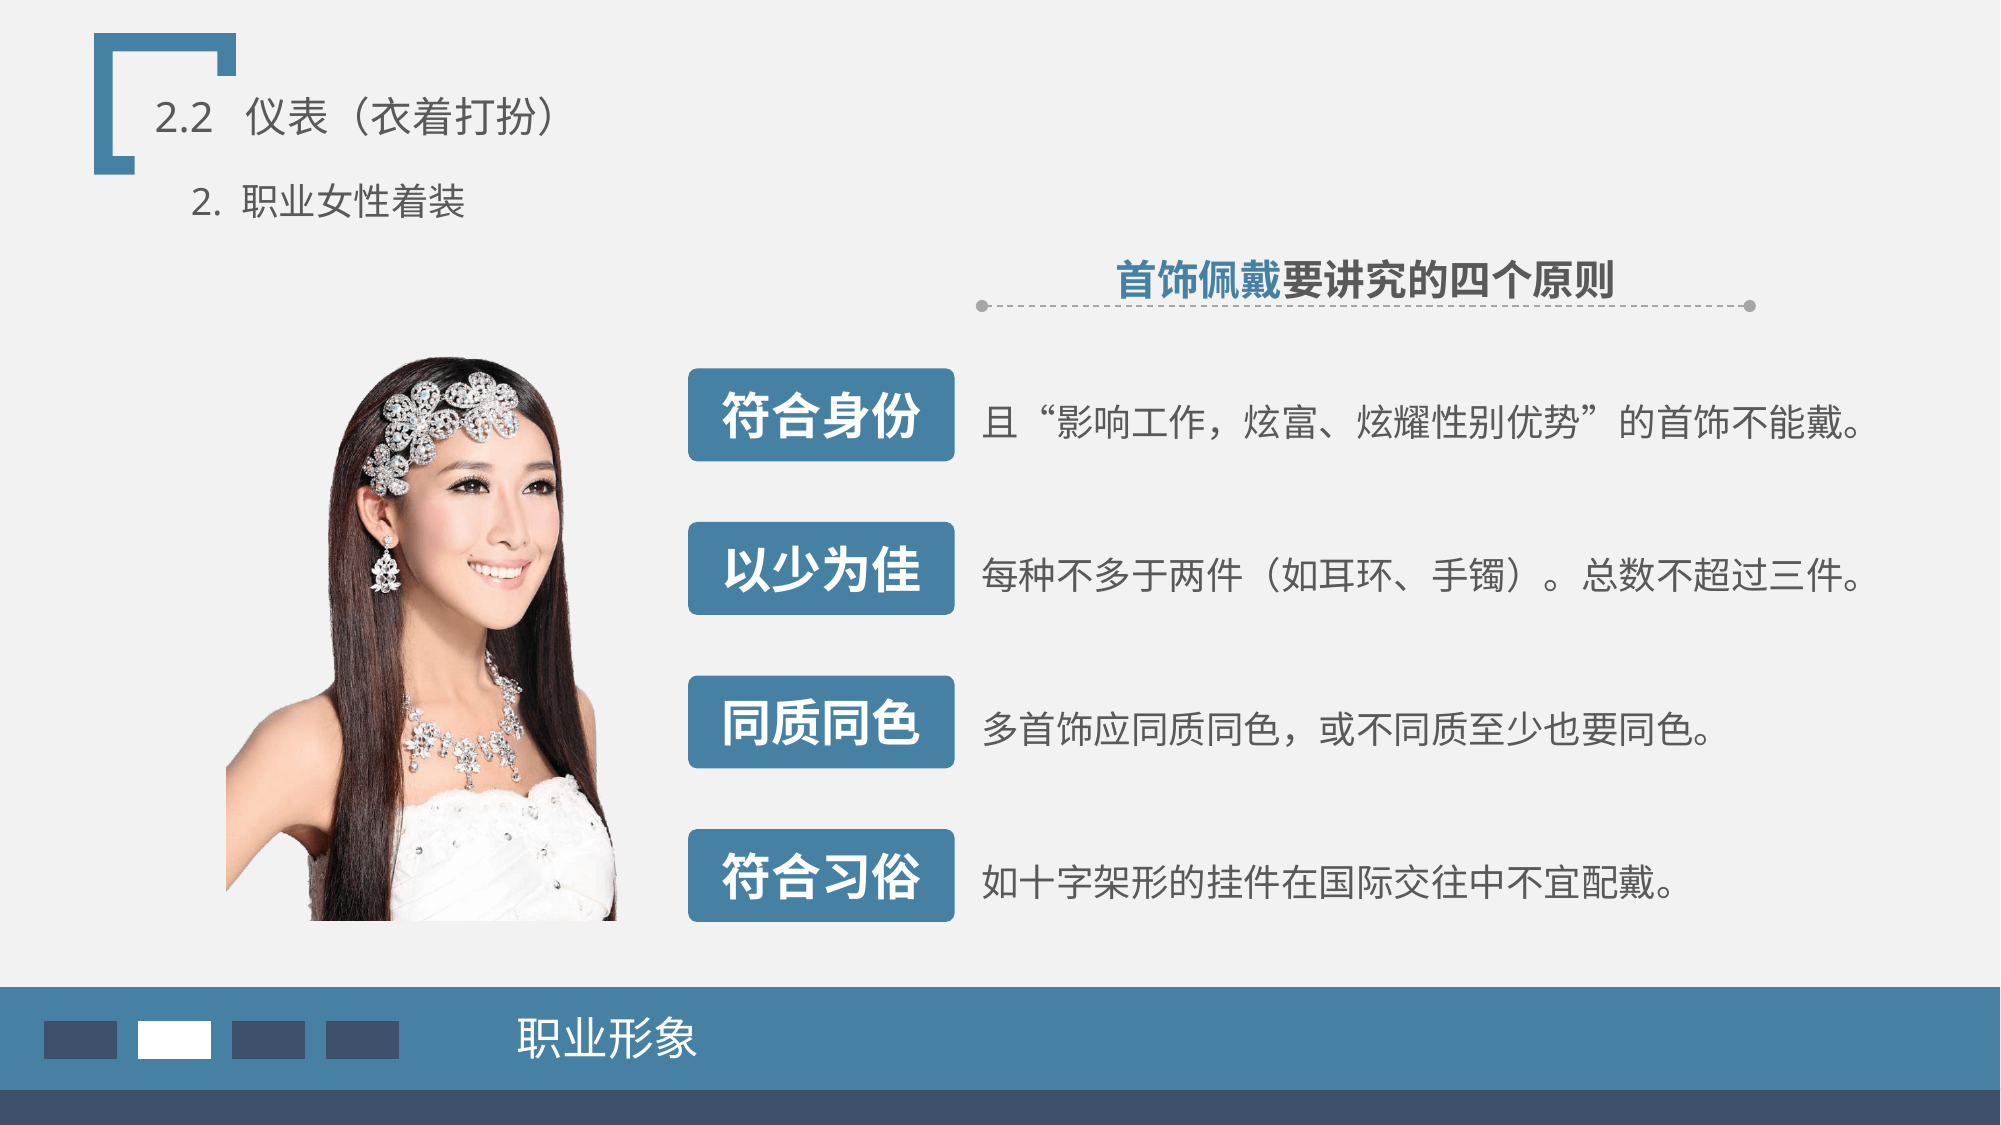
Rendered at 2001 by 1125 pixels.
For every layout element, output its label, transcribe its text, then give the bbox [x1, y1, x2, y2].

text_box 以少为佳 [688, 521, 955, 615]
text_box 如十字架形的挂件在国际交往中不宜配戴。 [966, 838, 1929, 912]
text_box 符合身份 [688, 368, 955, 462]
text_box 首饰佩戴要讲究的四个原则 [981, 306, 1750, 311]
text_box 且“影响工作，炫富、炫耀性别优势”的首饰不能戴。 [966, 377, 1929, 451]
text_box 首饰佩戴要讲究的四个原则 [981, 221, 1750, 305]
text_box 同质同色 [688, 675, 955, 769]
text_box 每种不多于两件（如耳环、手镯）。总数不超过三件。 [966, 531, 1929, 605]
text_box 多首饰应同质同色，或不同质至少也要同色。 [966, 684, 1929, 759]
text_box 2.2 仪表（衣着打扮） [139, 82, 730, 148]
picture [226, 356, 618, 921]
text_box 2. 职业女性着装 [176, 170, 859, 231]
text_box 符合习俗 [688, 829, 955, 922]
